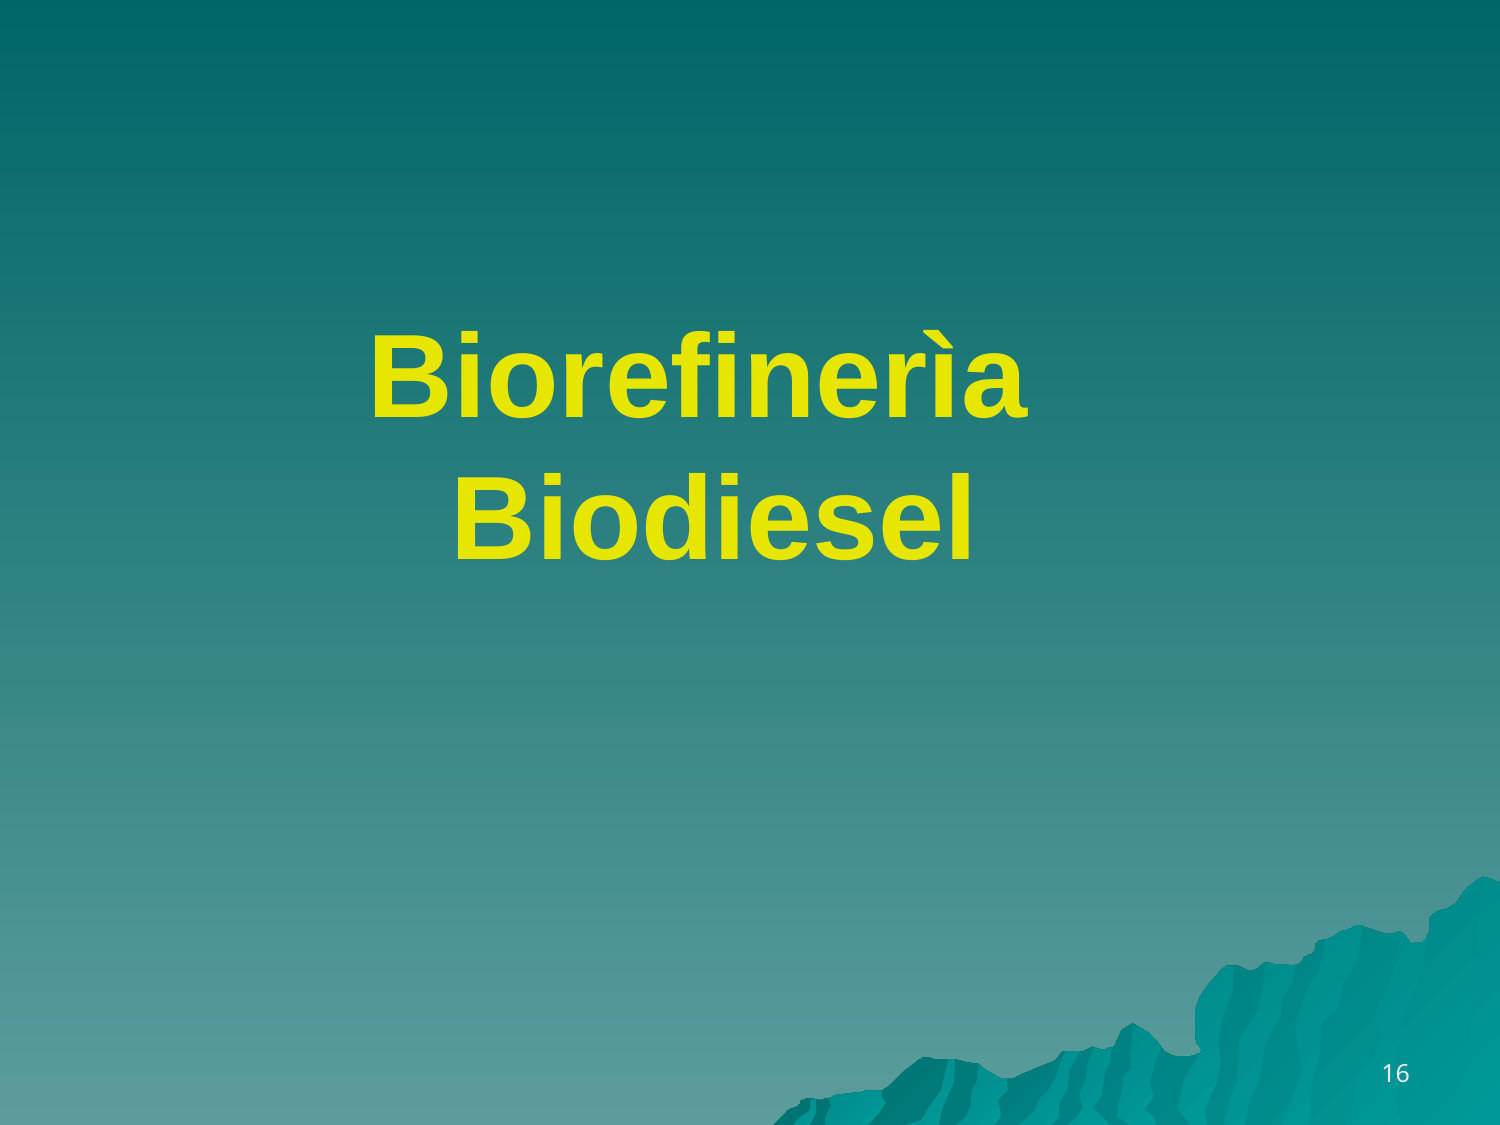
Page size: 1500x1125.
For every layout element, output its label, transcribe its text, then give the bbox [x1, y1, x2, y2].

slide_number 16 [1074, 1023, 1426, 1100]
title Biorefinerìa Biodiesel [76, 349, 1353, 592]
